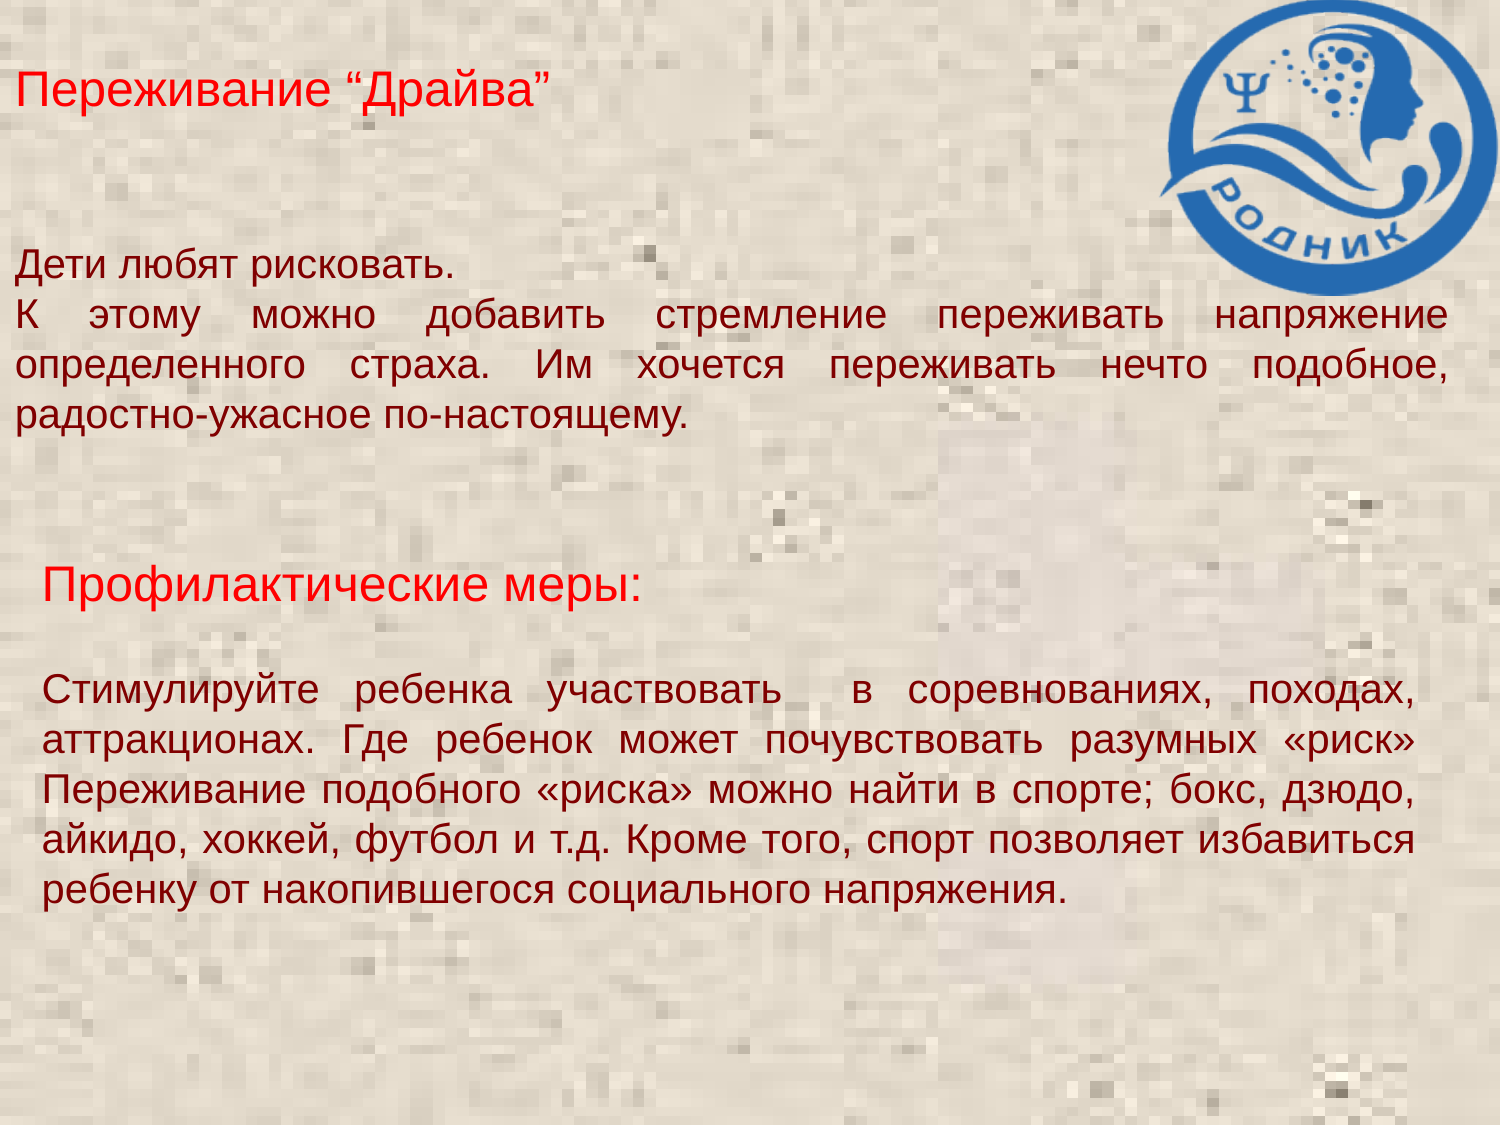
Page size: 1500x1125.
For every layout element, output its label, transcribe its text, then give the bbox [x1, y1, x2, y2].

text_box Профилактические меры: Стимулируйте ребенка участвовать в соревнованиях, походах, аттракционах. Где ребенок может почувствовать разумных «риск» Переживание подобного «риска» можно найти в спорте; бокс, дзюдо, айкидо, хоккей, футбол и т.д. Кроме того, спорт позволяет избавиться ребенку от накопившегося социального напряжения. [26, 543, 1431, 919]
text_box Переживание “Драйва” Дети любят рисковать. К этому можно добавить стремление переживать напряжение определенного страха. Им хочется переживать нечто подобное, радостно-ужасное по-настоящему. [0, 49, 1465, 444]
picture [0, 0, 1500, 1125]
